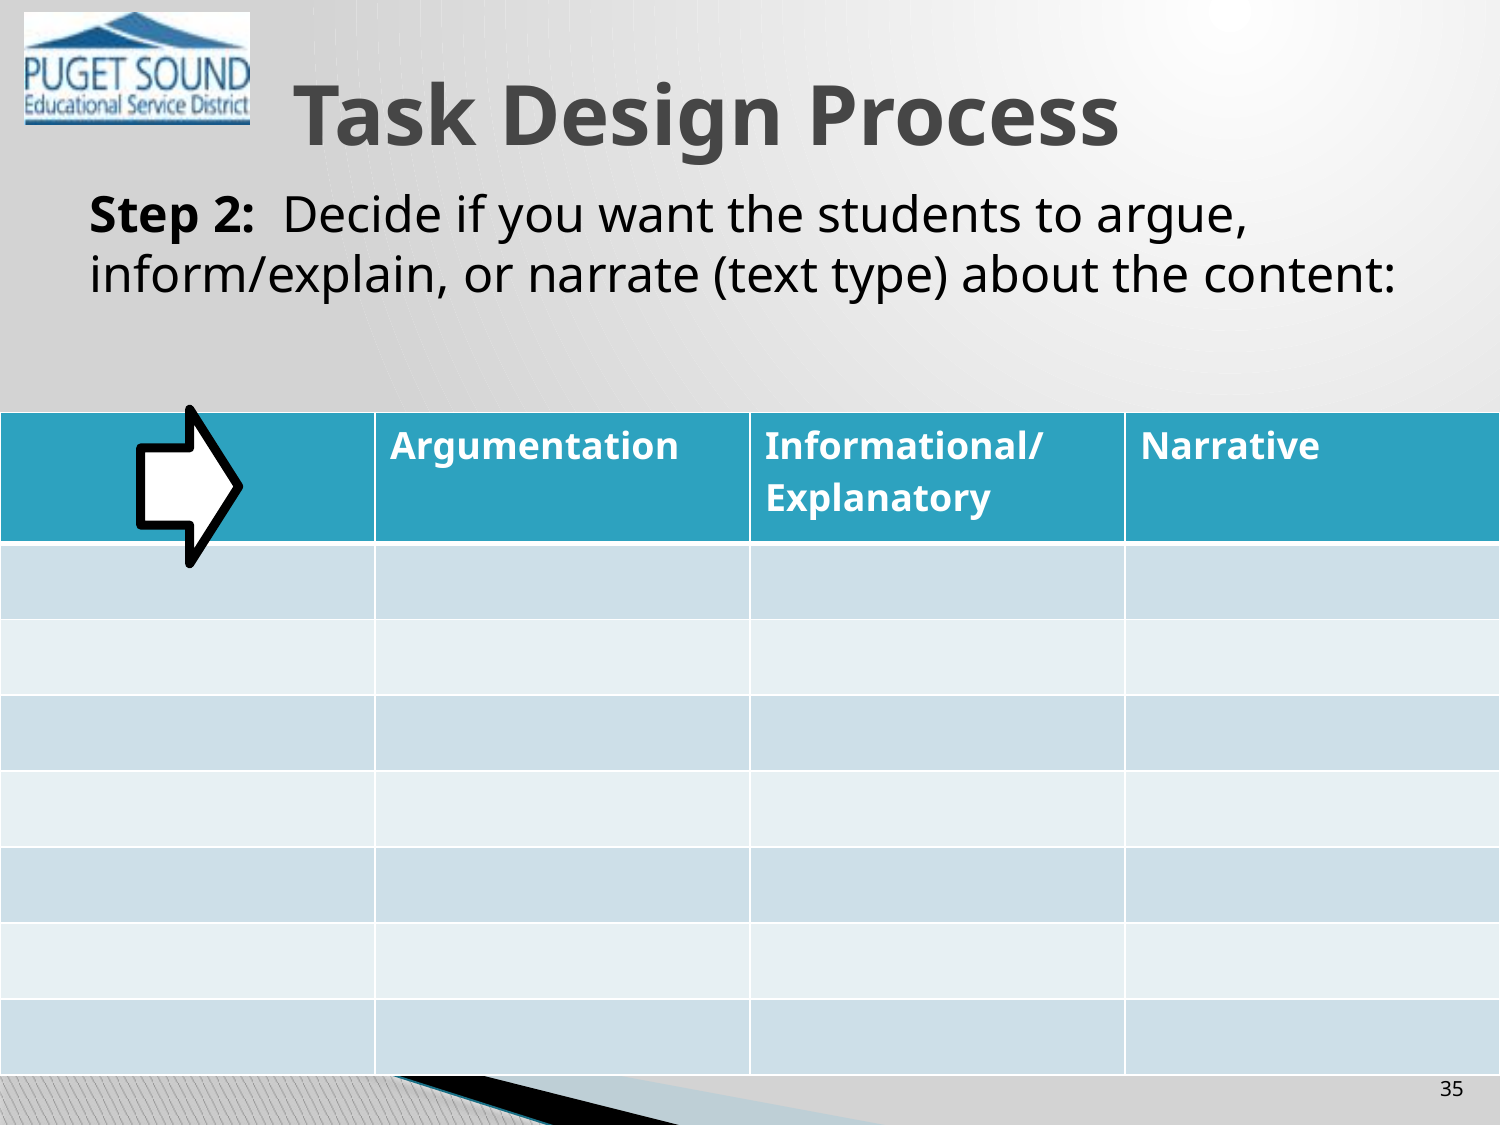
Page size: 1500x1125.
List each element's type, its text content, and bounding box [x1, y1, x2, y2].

table_cell [1, 696, 374, 770]
table_cell [376, 772, 749, 846]
table_header Informational/ Explanatory [751, 413, 1124, 541]
table_cell [1, 620, 374, 694]
table_cell [1, 1000, 374, 1074]
table_cell [751, 772, 1124, 846]
table_header [1, 413, 185, 541]
table_cell [751, 546, 1124, 619]
table_cell [751, 848, 1124, 922]
table_header Narrative [1126, 413, 1499, 541]
table_cell [1126, 1000, 1499, 1074]
slide_number 35 [1418, 1076, 1479, 1112]
table_cell [1126, 848, 1499, 922]
table_cell [376, 620, 749, 694]
table_cell [376, 546, 749, 619]
table_cell [751, 696, 1124, 770]
table_cell [1126, 924, 1499, 998]
table_cell [1126, 696, 1499, 770]
table_cell [376, 924, 749, 998]
table_cell [751, 620, 1124, 694]
table_cell [376, 696, 749, 770]
table_cell [1, 546, 374, 619]
table_cell [1, 924, 374, 998]
table_header Argumentation [376, 413, 749, 541]
table_cell [751, 1000, 1124, 1074]
table_cell [1126, 772, 1499, 846]
table_cell [1126, 546, 1499, 619]
text_box [136, 404, 244, 569]
list Step 2: Decide if you want the students to argue, inform/explain, or narrate (text type) about the content: [75, 174, 1425, 412]
table_cell [751, 924, 1124, 998]
table_header [199, 413, 374, 541]
title Task Design Process [278, 37, 1425, 174]
table_cell [1, 848, 374, 922]
table_cell [1126, 620, 1499, 694]
table_cell [1, 772, 374, 846]
table_cell [376, 1000, 749, 1074]
picture [24, 12, 250, 125]
table_cell [376, 848, 749, 922]
